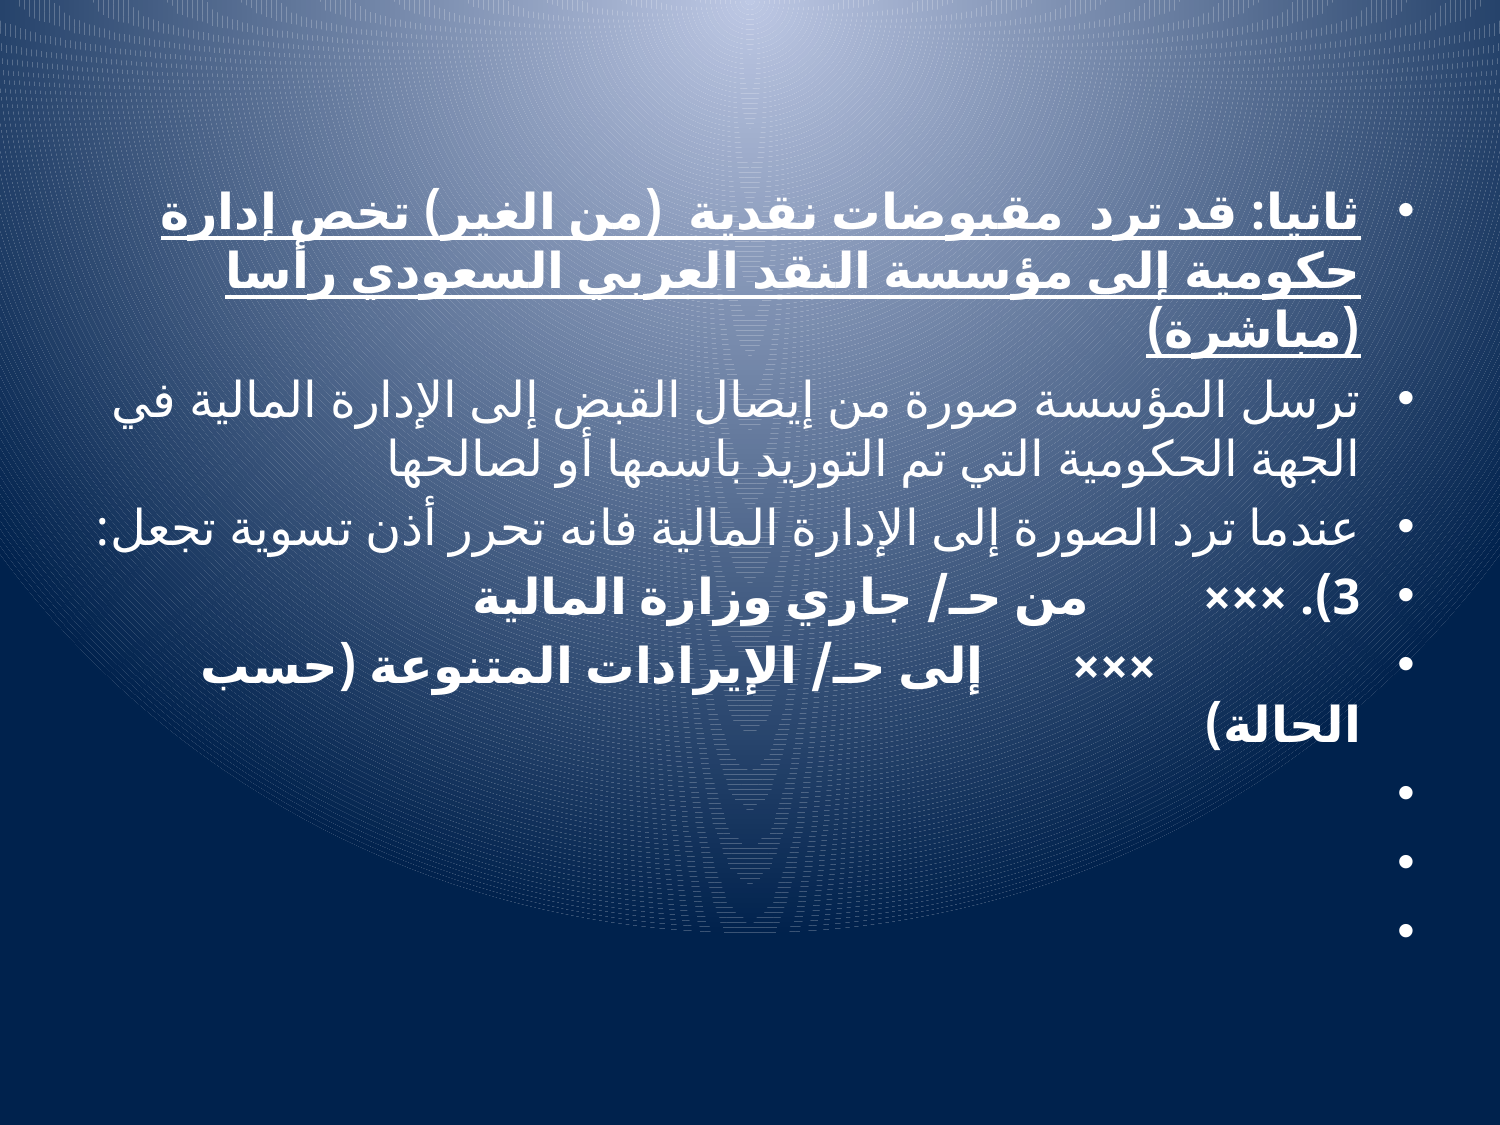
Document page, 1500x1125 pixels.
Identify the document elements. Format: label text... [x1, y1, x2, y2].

list ثانيا: قد ترد مقبوضات نقدية (من الغير) تخص إدارة حكومية إلى مؤسسة النقد العربي السعودي رأسا (مباشرة) ترسل المؤسسة صورة من إيصال القبض إلى الإدارة المالية في الجهة الحكومية التي تم التوريد باسمها أو لصالحها عندما ترد الصورة إلى الإدارة المالية فانه تحرر أذن تسوية تجعل: 3). ××× من حـ/ جاري وزارة المالية ××× إلى حـ/ الإيرادات المتنوعة (حسب الحالة) [75, 172, 1425, 1005]
